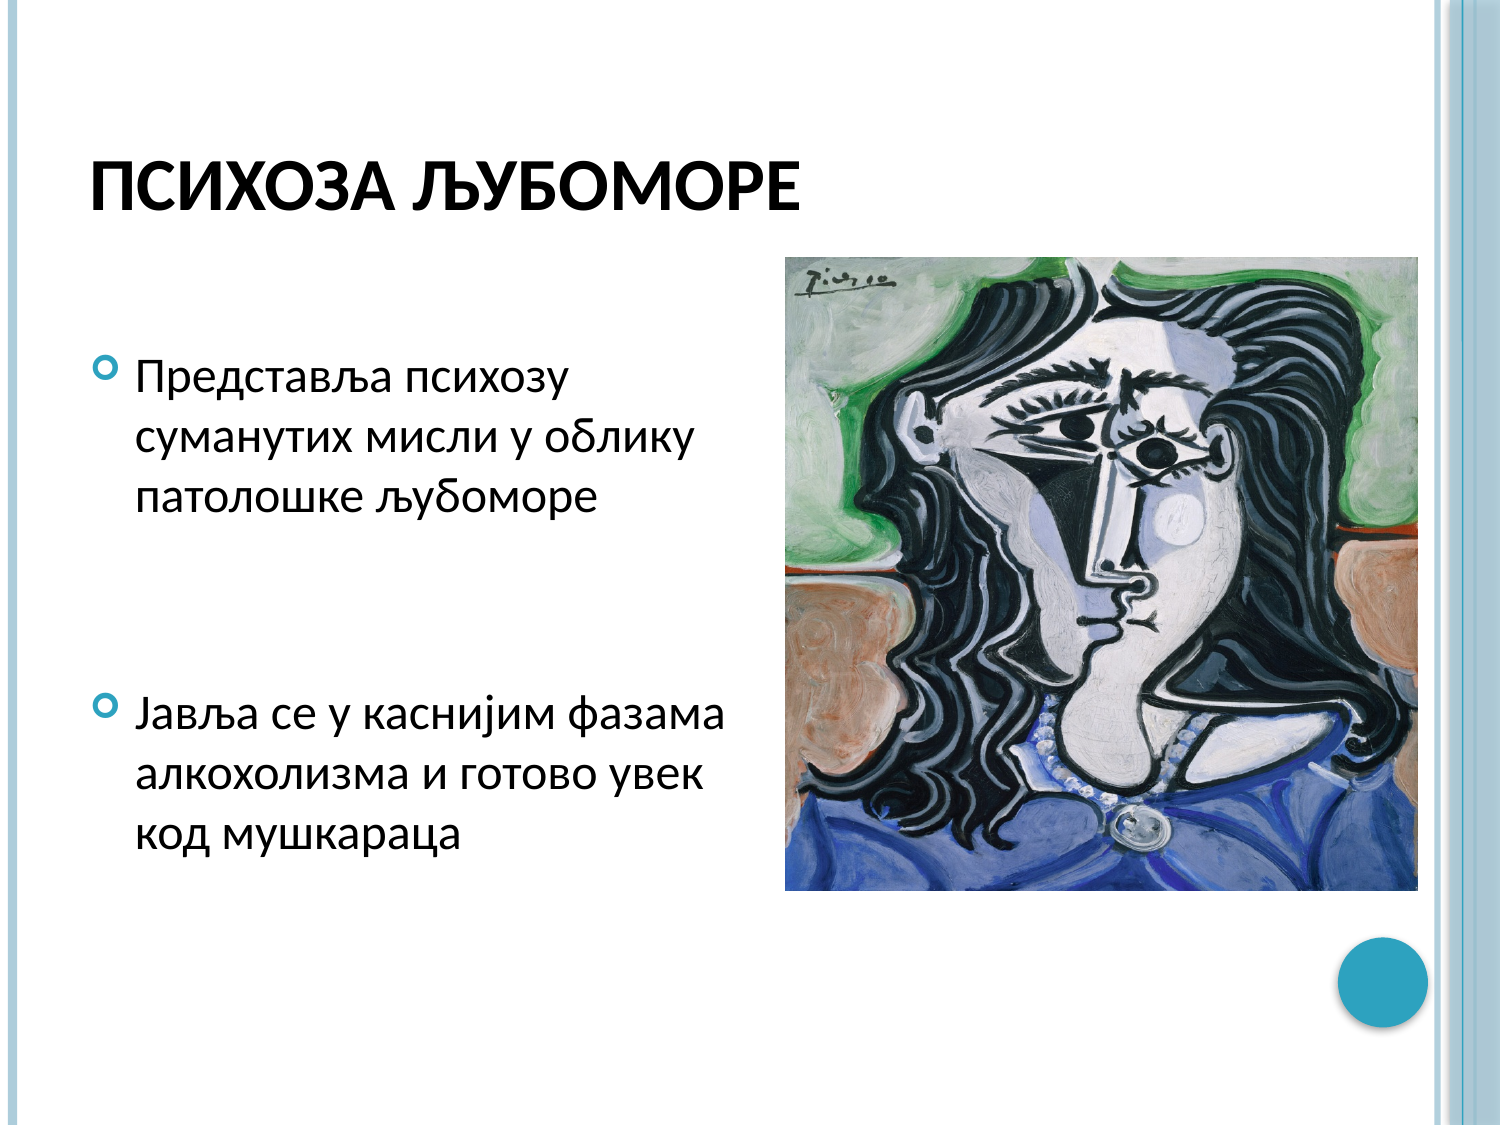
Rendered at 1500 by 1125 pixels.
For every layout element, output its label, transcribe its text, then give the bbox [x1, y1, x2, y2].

picture [784, 257, 1419, 892]
list Представља психозу суманутих мисли у облику патолошке љубоморе Јавља се у каснијим фазама алкохолизма и готово увек код мушкараца [75, 262, 774, 1062]
title Психоза љубоморе [75, 45, 1300, 233]
